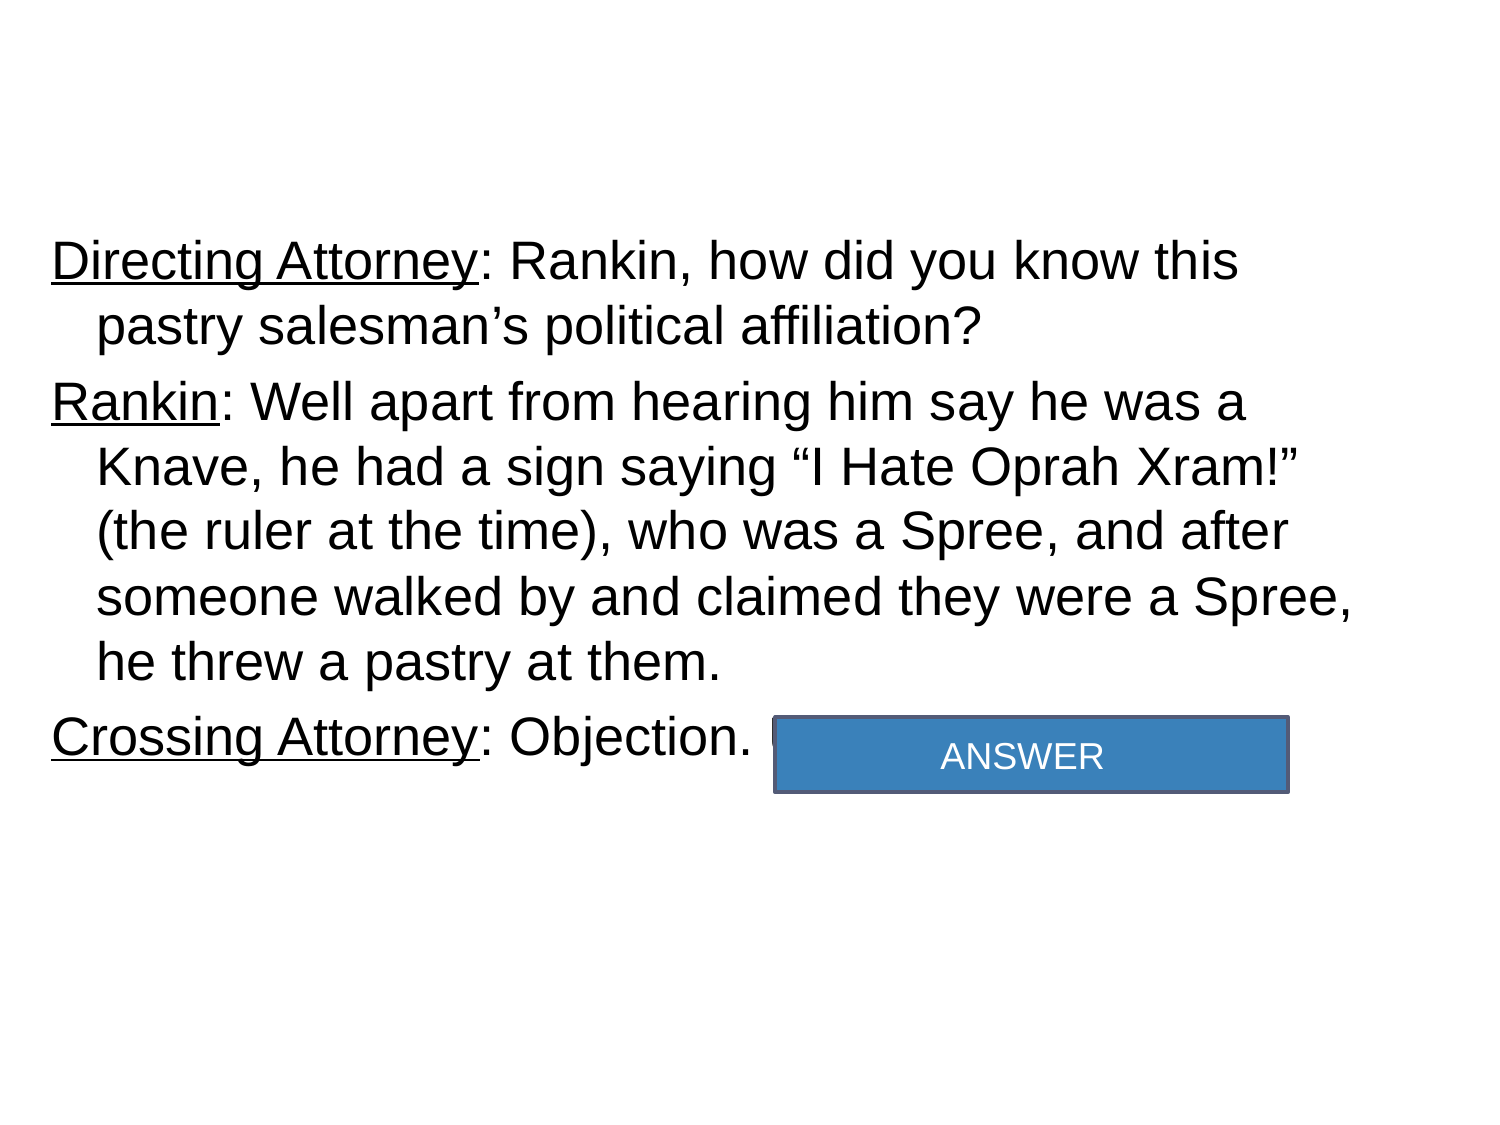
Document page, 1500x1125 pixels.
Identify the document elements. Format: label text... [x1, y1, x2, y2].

list Directing Attorney: Rankin, how did you know this pastry salesman’s political affiliation? Rankin: Well apart from hearing him say he was a Knave, he had a sign saying “I Hate Oprah Xram!” (the ruler at the time), who was a Spree, and after someone walked by and claimed they were a Spree, he threw a pastry at them. Crossing Attorney: Objection. Unfair extrapolation. [36, 217, 1411, 1118]
text_box ANSWER [775, 717, 1288, 793]
